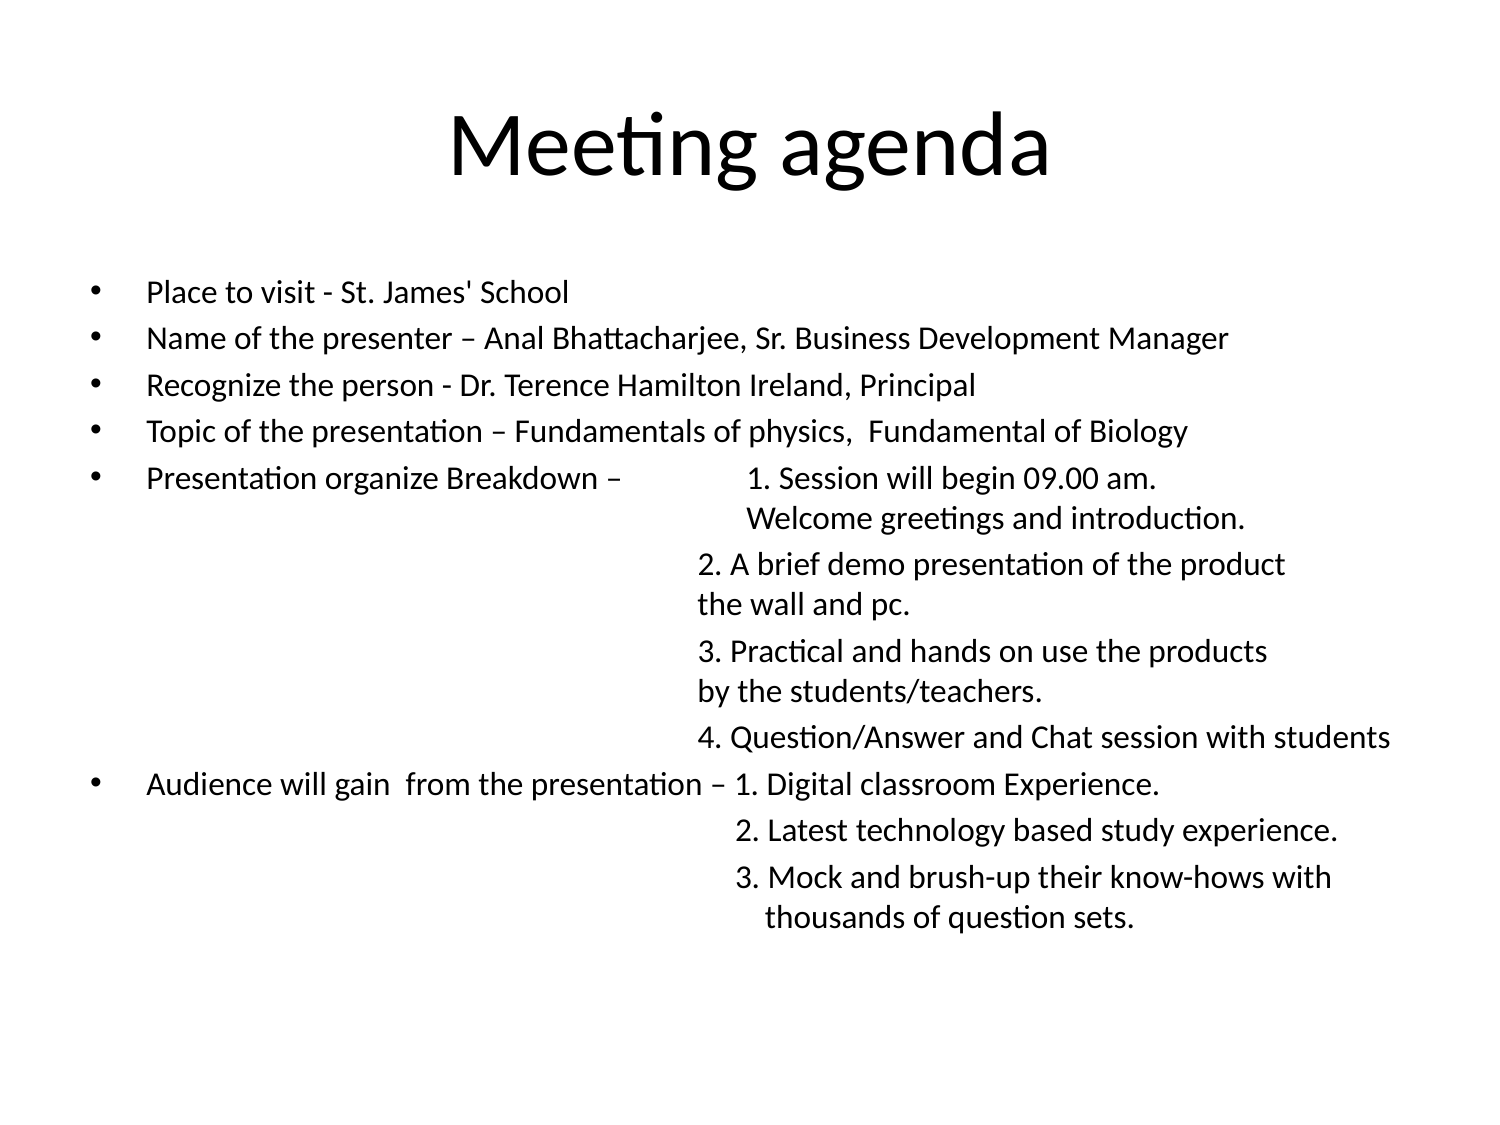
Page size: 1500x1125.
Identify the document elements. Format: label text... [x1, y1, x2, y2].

list Place to visit - St. James' School Name of the presenter – Anal Bhattacharjee, Sr. Business Development Manager Recognize the person - Dr. Terence Hamilton Ireland, Principal Topic of the presentation – Fundamentals of physics, Fundamental of Biology Presentation organize Breakdown – 1. Session will begin 09.00 am. Welcome greetings and introduction. 2. A brief demo presentation of the product the wall and pc. 3. Practical and hands on use the products by the students/teachers. 4. Question/Answer and Chat session with students Audience will gain from the presentation – 1. Digital classroom Experience. 2. Latest technology based study experience. 3. Mock and brush-up their know-hows with thousands of question sets. [75, 262, 1425, 1005]
title Meeting agenda [75, 45, 1425, 233]
